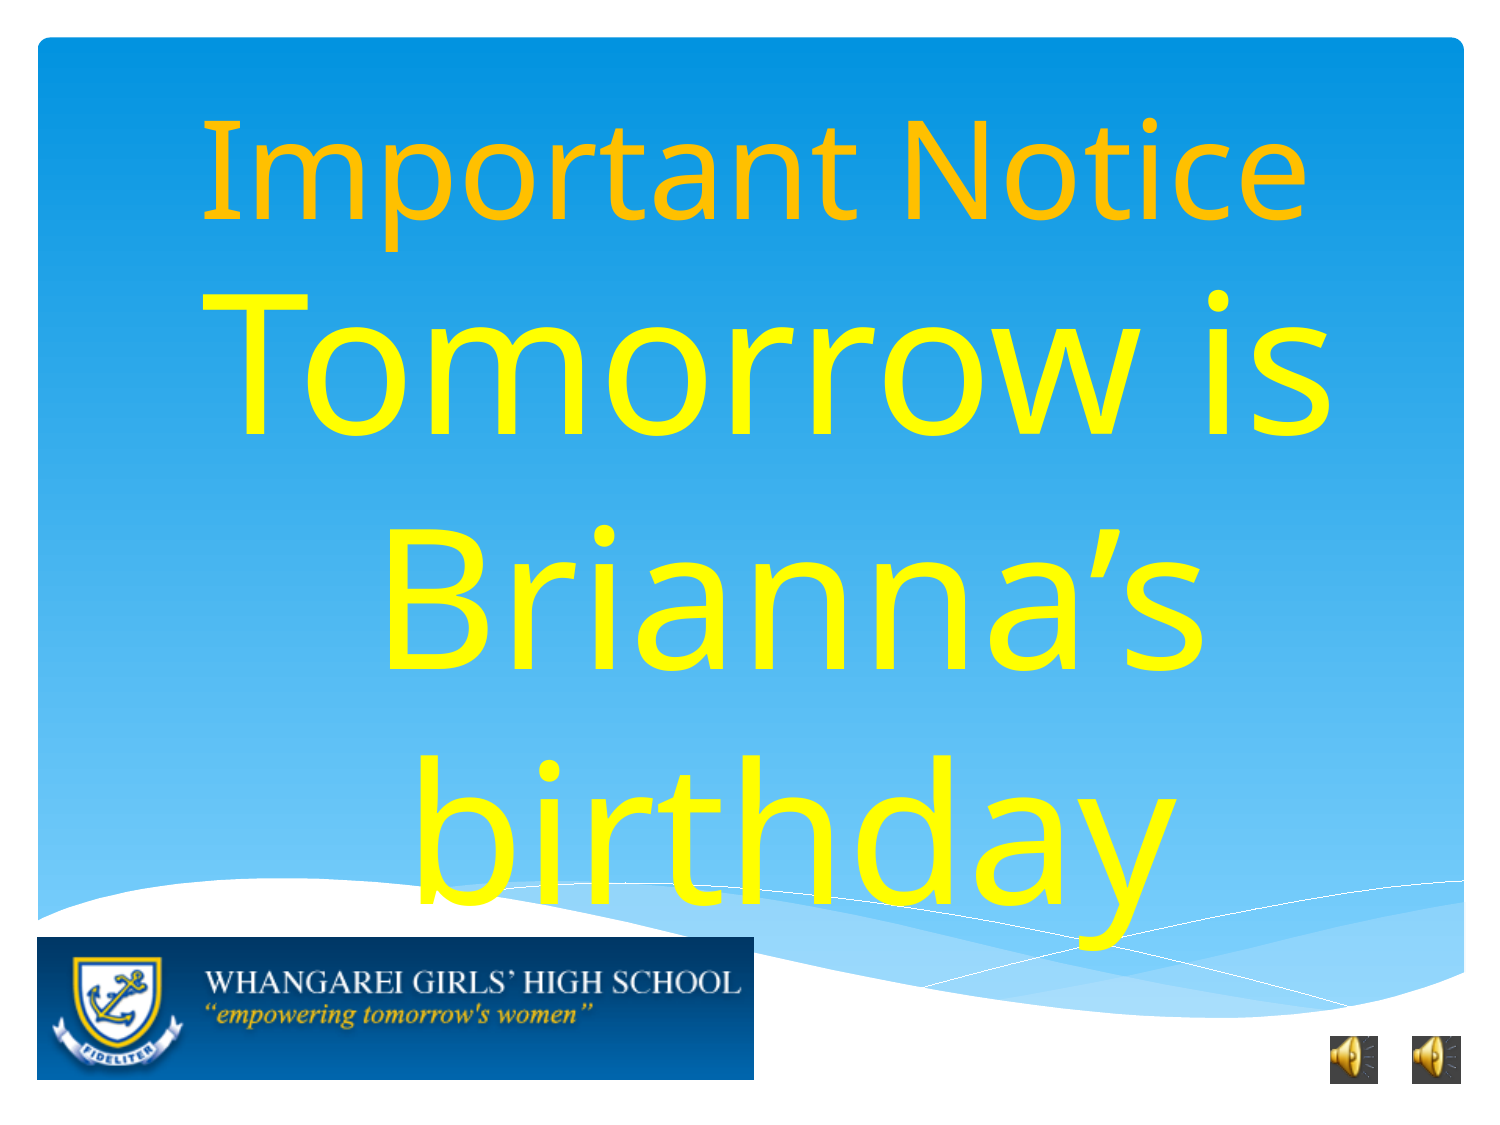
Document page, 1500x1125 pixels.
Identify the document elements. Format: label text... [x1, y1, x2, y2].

picture [1328, 1034, 1380, 1086]
text_box Important Notice [149, 37, 1362, 255]
text_box Tomorrow is Brianna’s birthday [149, 231, 1391, 963]
picture [1411, 1034, 1462, 1086]
picture [37, 937, 754, 1080]
